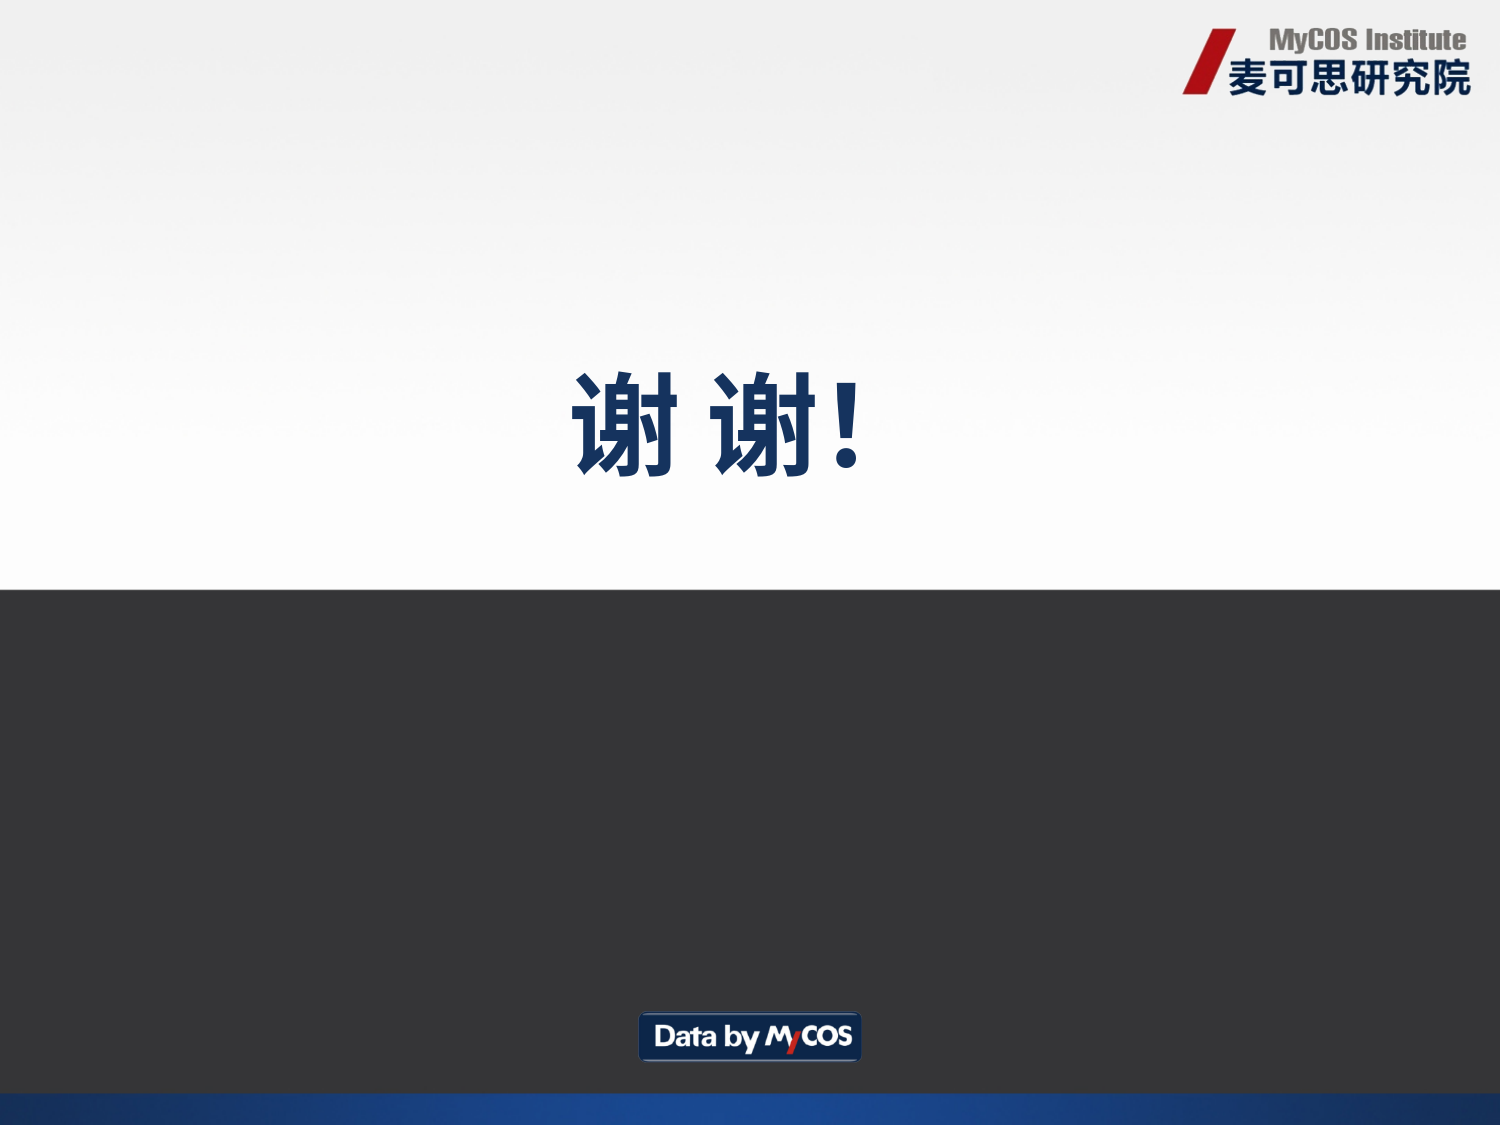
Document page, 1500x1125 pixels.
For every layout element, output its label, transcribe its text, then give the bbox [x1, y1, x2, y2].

picture [0, 0, 1500, 243]
picture [0, 551, 1500, 1125]
text_box 谢 谢！ [0, 243, 1500, 551]
